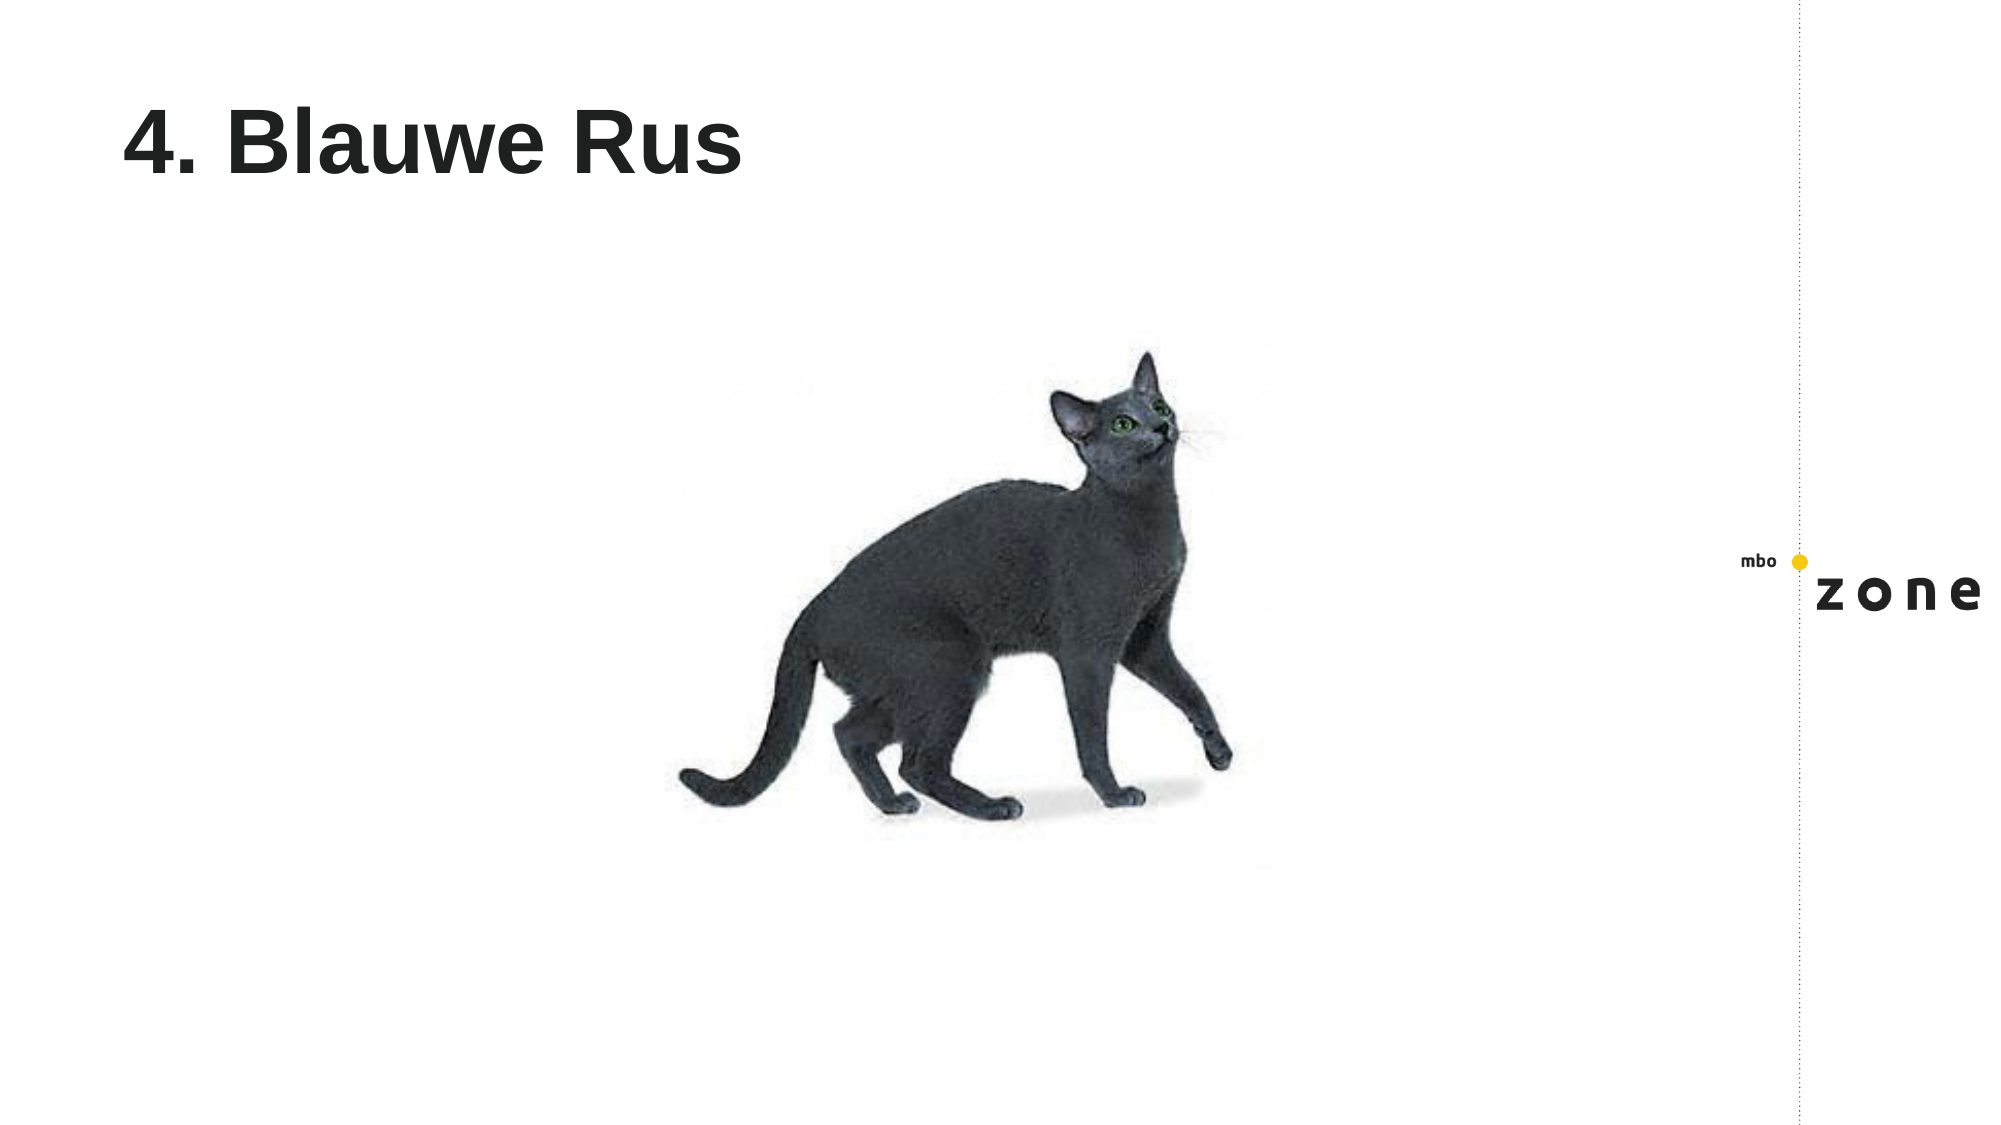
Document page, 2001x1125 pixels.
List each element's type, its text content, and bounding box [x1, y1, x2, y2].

picture [633, 314, 1272, 872]
title 4. Blauwe Rus [124, 94, 1607, 272]
picture [1596, 0, 2001, 1125]
